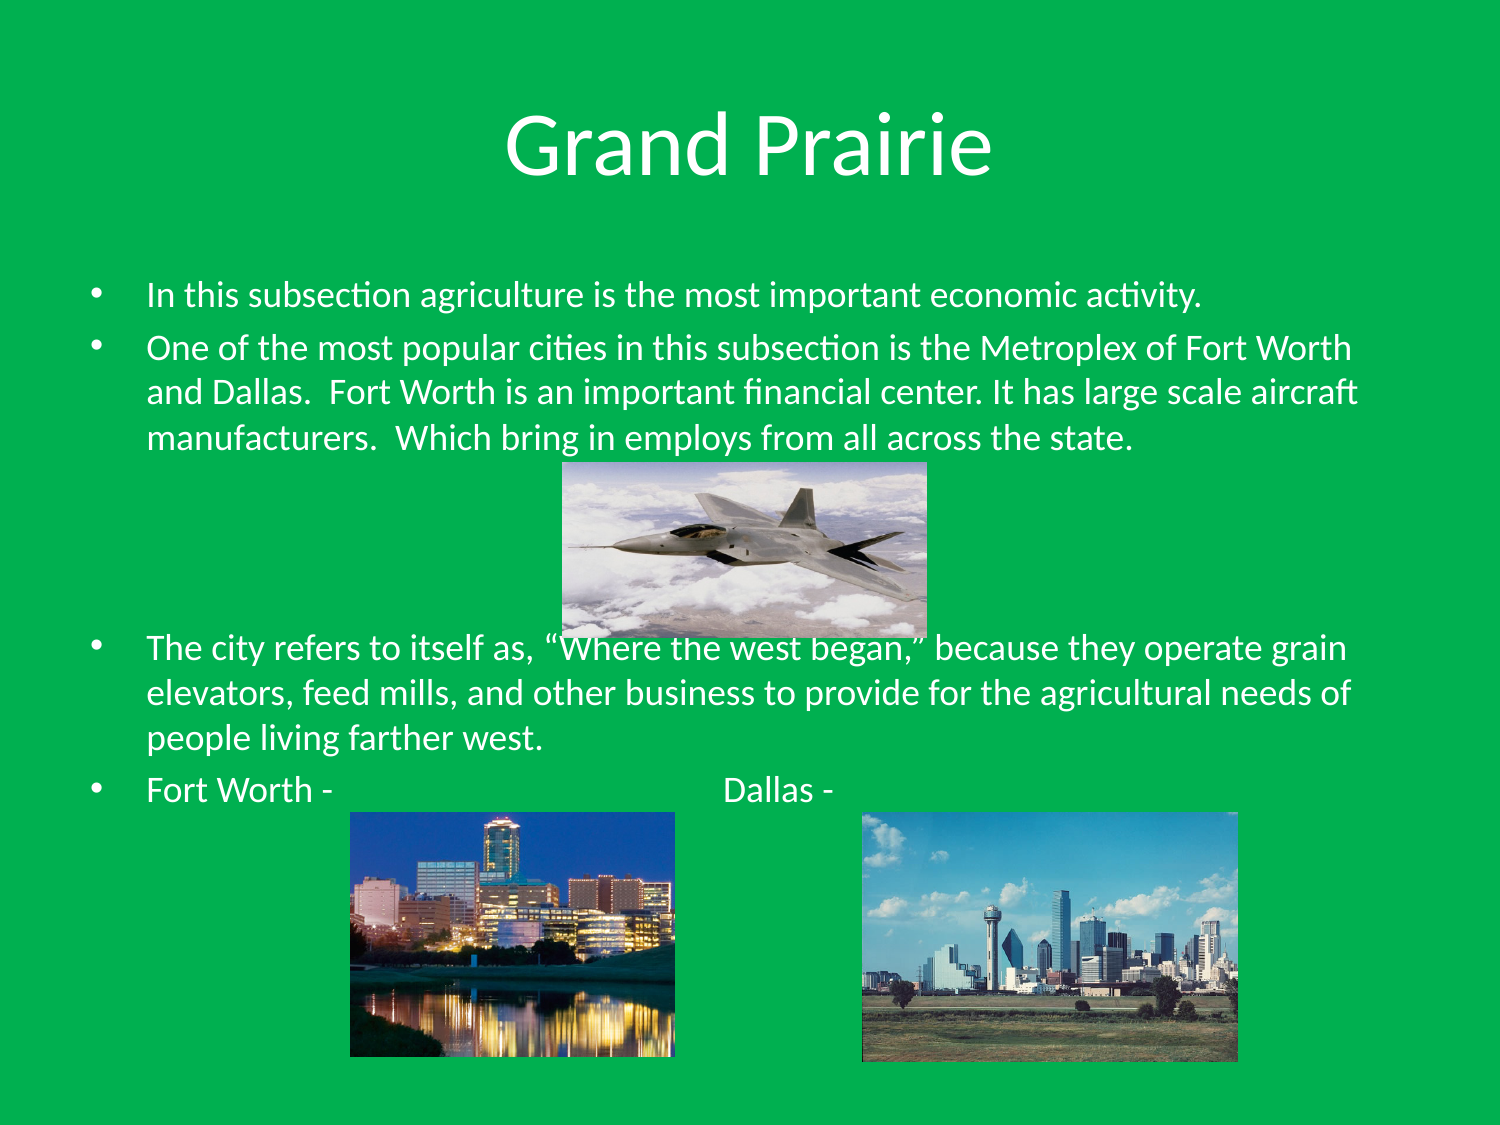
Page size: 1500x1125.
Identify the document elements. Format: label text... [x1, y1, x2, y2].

title Grand Prairie [75, 45, 1425, 233]
picture [349, 812, 676, 1057]
picture [562, 462, 928, 638]
picture [862, 812, 1238, 1062]
list In this subsection agriculture is the most important economic activity. One of the most popular cities in this subsection is the Metroplex of Fort Worth and Dallas. Fort Worth is an important financial center. It has large scale aircraft manufacturers. Which bring in employs from all across the state. The city refers to itself as, “Where the west began,” because they operate grain elevators, feed mills, and other business to provide for the agricultural needs of people living farther west. Fort Worth - Dallas - [75, 262, 1425, 1005]
